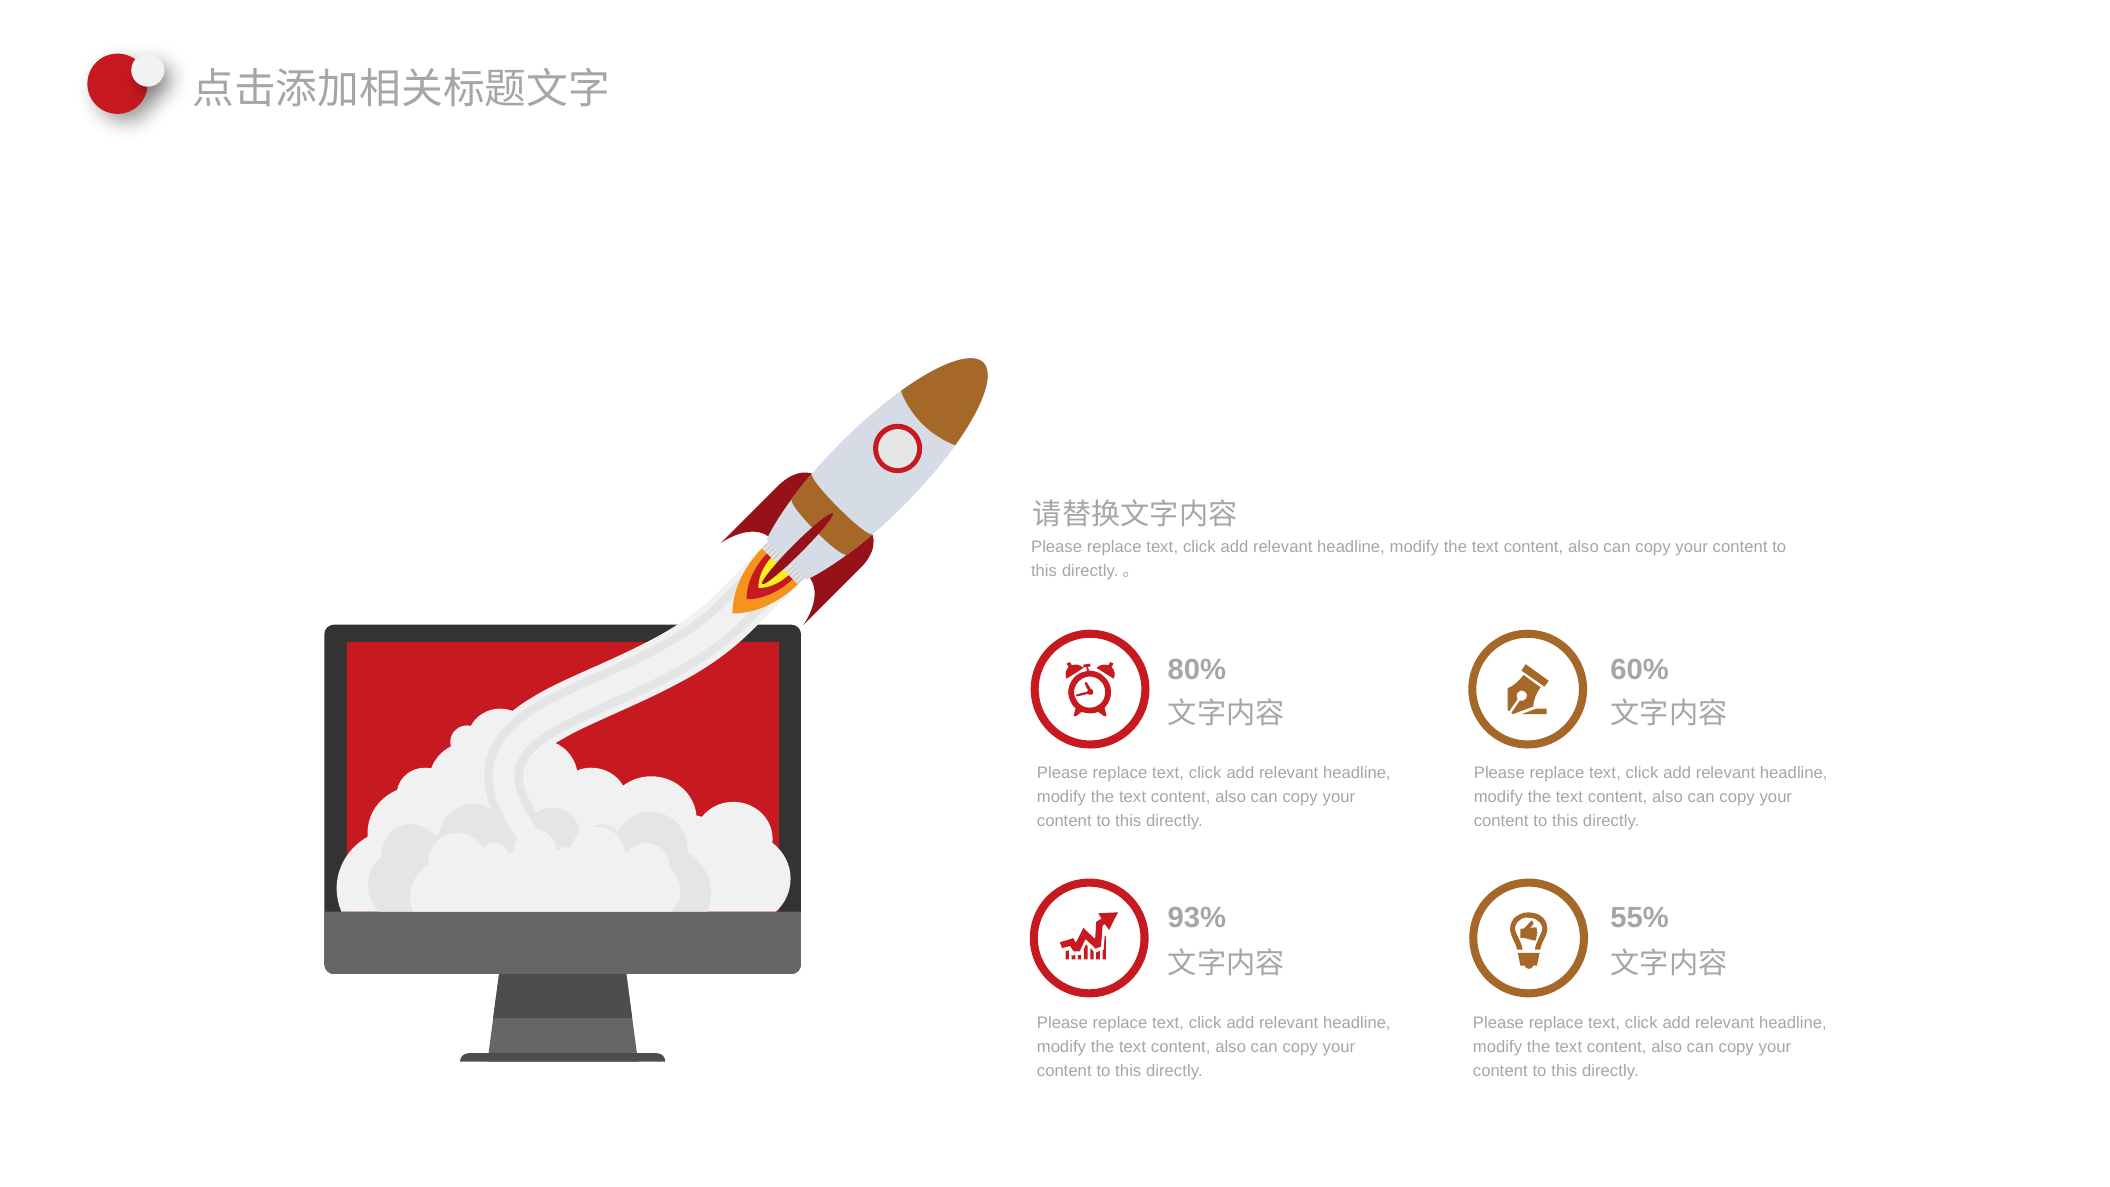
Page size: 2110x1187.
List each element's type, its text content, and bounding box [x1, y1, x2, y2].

text_box 文字内容 [1153, 680, 1300, 737]
text_box 93% [1152, 883, 1242, 941]
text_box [324, 345, 1001, 1062]
text_box [1467, 628, 1589, 750]
text_box Please replace text, click add relevant headline, modify the text content, also can copy your content to this directly. [1458, 1000, 1852, 1087]
text_box 60% [1595, 636, 1684, 693]
text_box [1029, 628, 1151, 750]
text_box 文字内容 [1153, 930, 1300, 988]
text_box 文字内容 [1595, 680, 1743, 737]
text_box [1059, 912, 1119, 952]
text_box 请替换文字内容 [1018, 481, 1253, 524]
text_box Please replace text, click add relevant headline, modify the text content, also can copy your content to this directly.。 [1016, 524, 1825, 588]
text_box [1065, 662, 1111, 717]
text_box [1517, 952, 1540, 969]
text_box 80% [1152, 636, 1242, 693]
text_box 点击添加相关标题文字 [176, 53, 680, 114]
text_box [1468, 877, 1590, 999]
text_box [86, 52, 142, 115]
text_box Please replace text, click add relevant headline, modify the text content, also can copy your content to this directly. [1022, 750, 1416, 837]
text_box [1507, 664, 1549, 715]
text_box Please replace text, click add relevant headline, modify the text content, also can copy your content to this directly. [1459, 750, 1853, 837]
text_box [1096, 950, 1100, 960]
text_box [1510, 912, 1548, 950]
text_box [1065, 950, 1069, 960]
text_box [1096, 662, 1115, 679]
text_box [1090, 948, 1094, 960]
text_box 55% [1595, 883, 1684, 941]
text_box [130, 52, 166, 88]
text_box 文字内容 [1595, 930, 1743, 988]
text_box [1028, 877, 1150, 999]
text_box [1102, 935, 1106, 960]
text_box Please replace text, click add relevant headline, modify the text content, also can copy your content to this directly. [1022, 1000, 1416, 1087]
text_box [1083, 944, 1088, 960]
